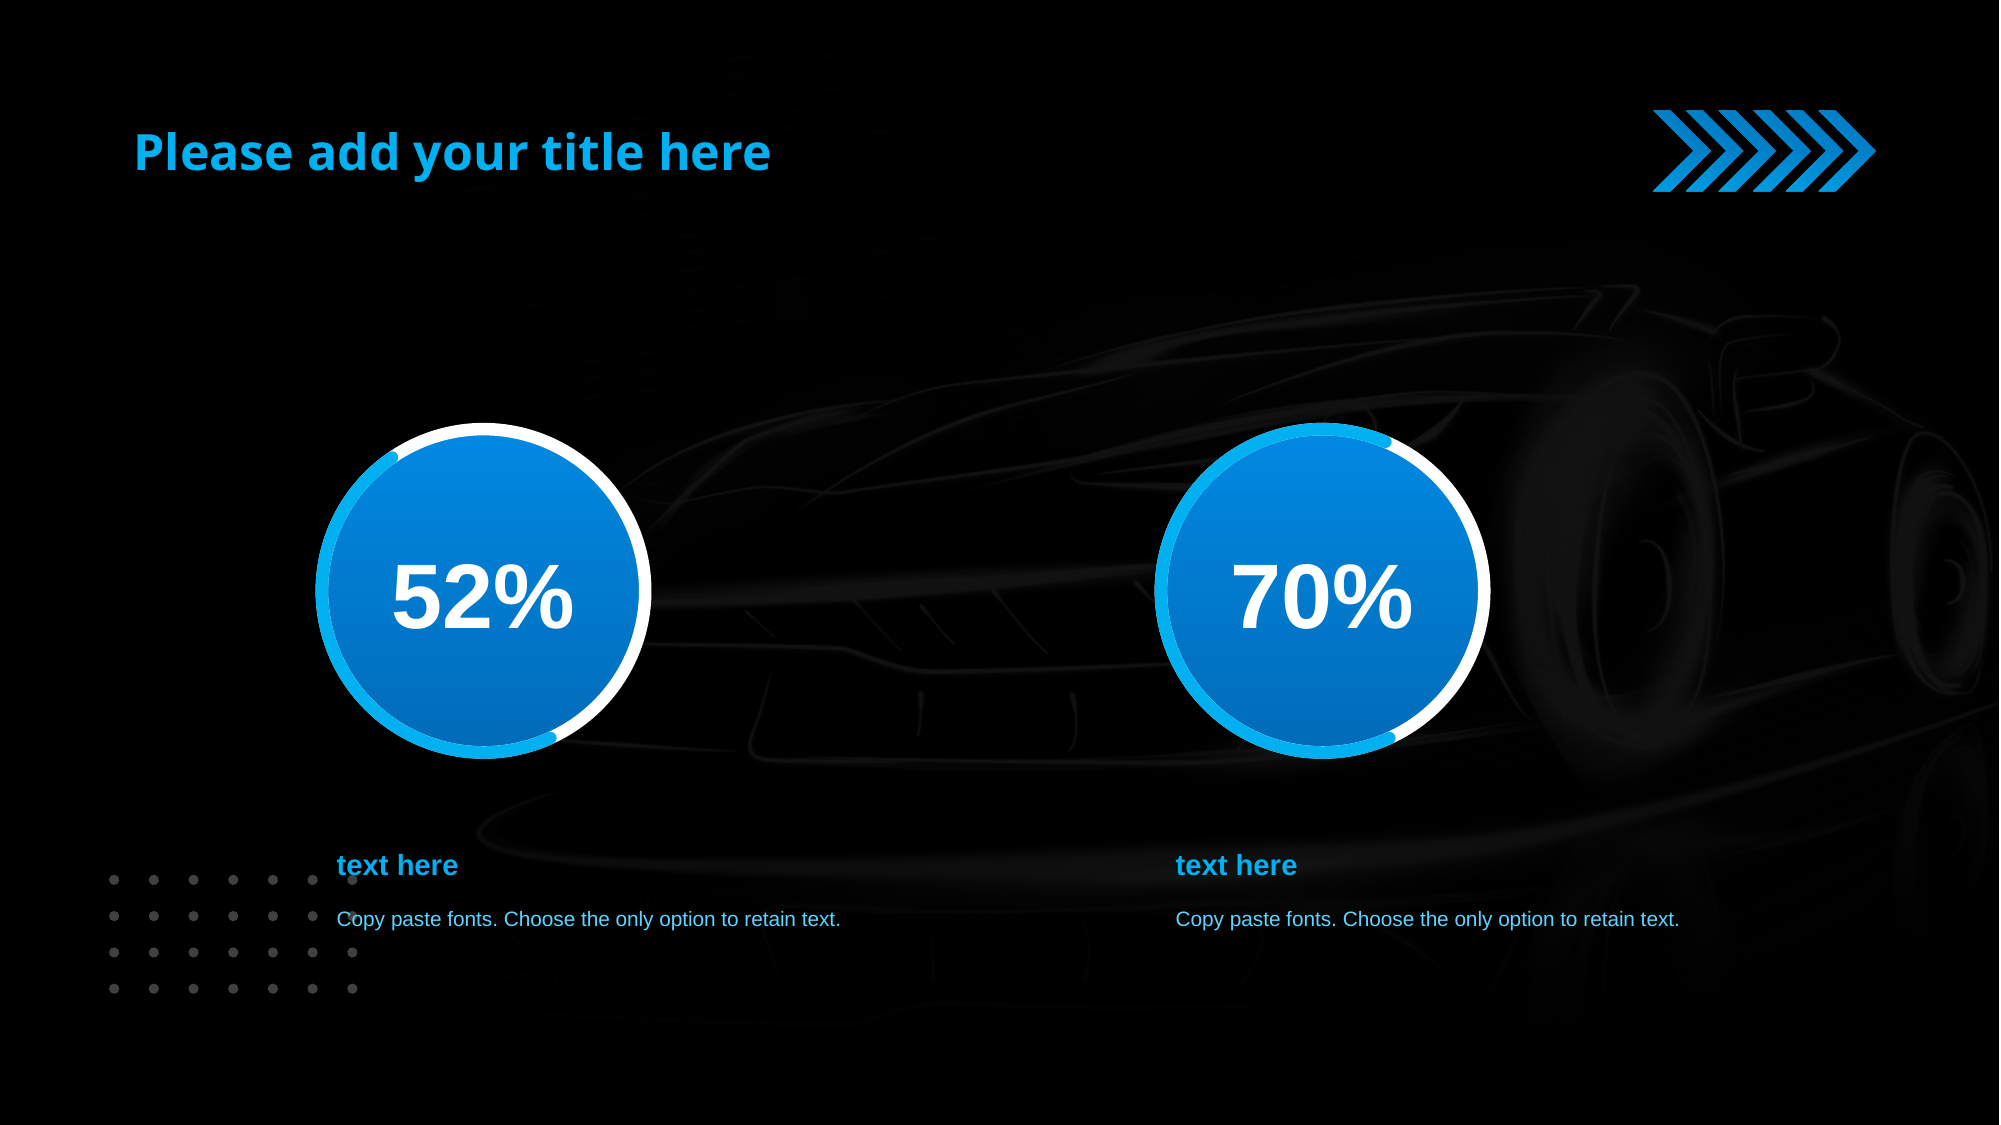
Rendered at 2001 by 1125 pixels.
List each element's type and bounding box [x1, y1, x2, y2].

text_box [321, 429, 1699, 934]
